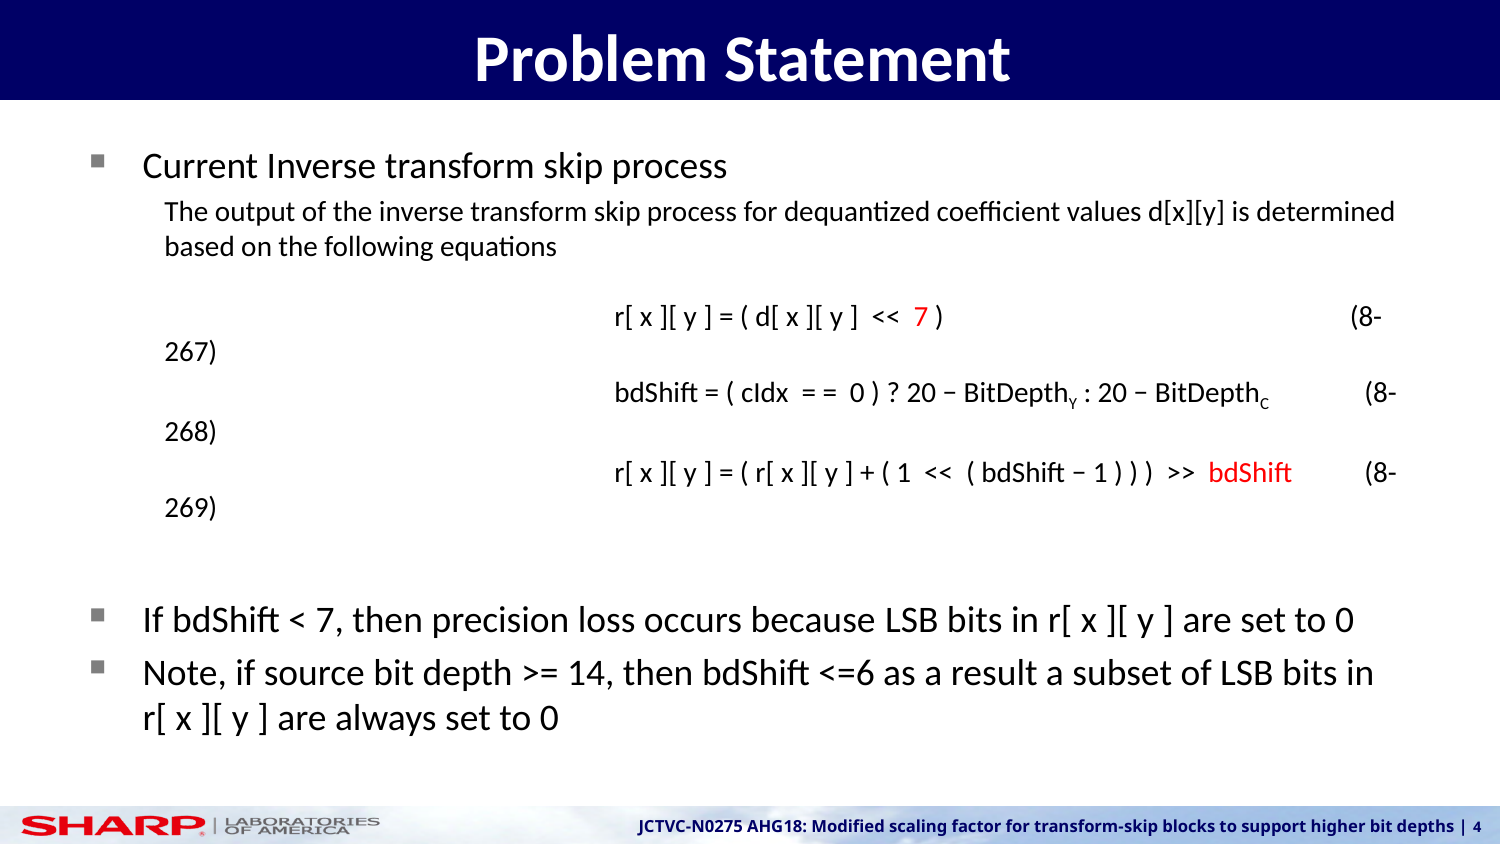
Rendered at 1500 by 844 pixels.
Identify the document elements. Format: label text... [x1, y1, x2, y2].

picture [0, 806, 1500, 844]
title Problem Statement [249, 12, 1238, 98]
list Current Inverse transform skip process The output of the inverse transform skip process for dequantized coefficient values d[x][y] is determined based on the following equations r[ x ][ y ] = ( d[ x ][ y ] << 7 ) (8-267) bdShift = ( cIdx = = 0 ) ? 20 − BitDepthY : 20 − BitDepthC (8-268) r[ x ][ y ] = ( r[ x ][ y ] + ( 1 << ( bdShift − 1 ) ) ) >> bdShift (8-269) If bdShift < 7, then precision loss occurs because LSB bits in r[ x ][ y ] are set to 0 Note, if source bit depth >= 14, then bdShift <=6 as a result a subset of LSB bits in r[ x ][ y ] are always set to 0 [74, 134, 1426, 773]
